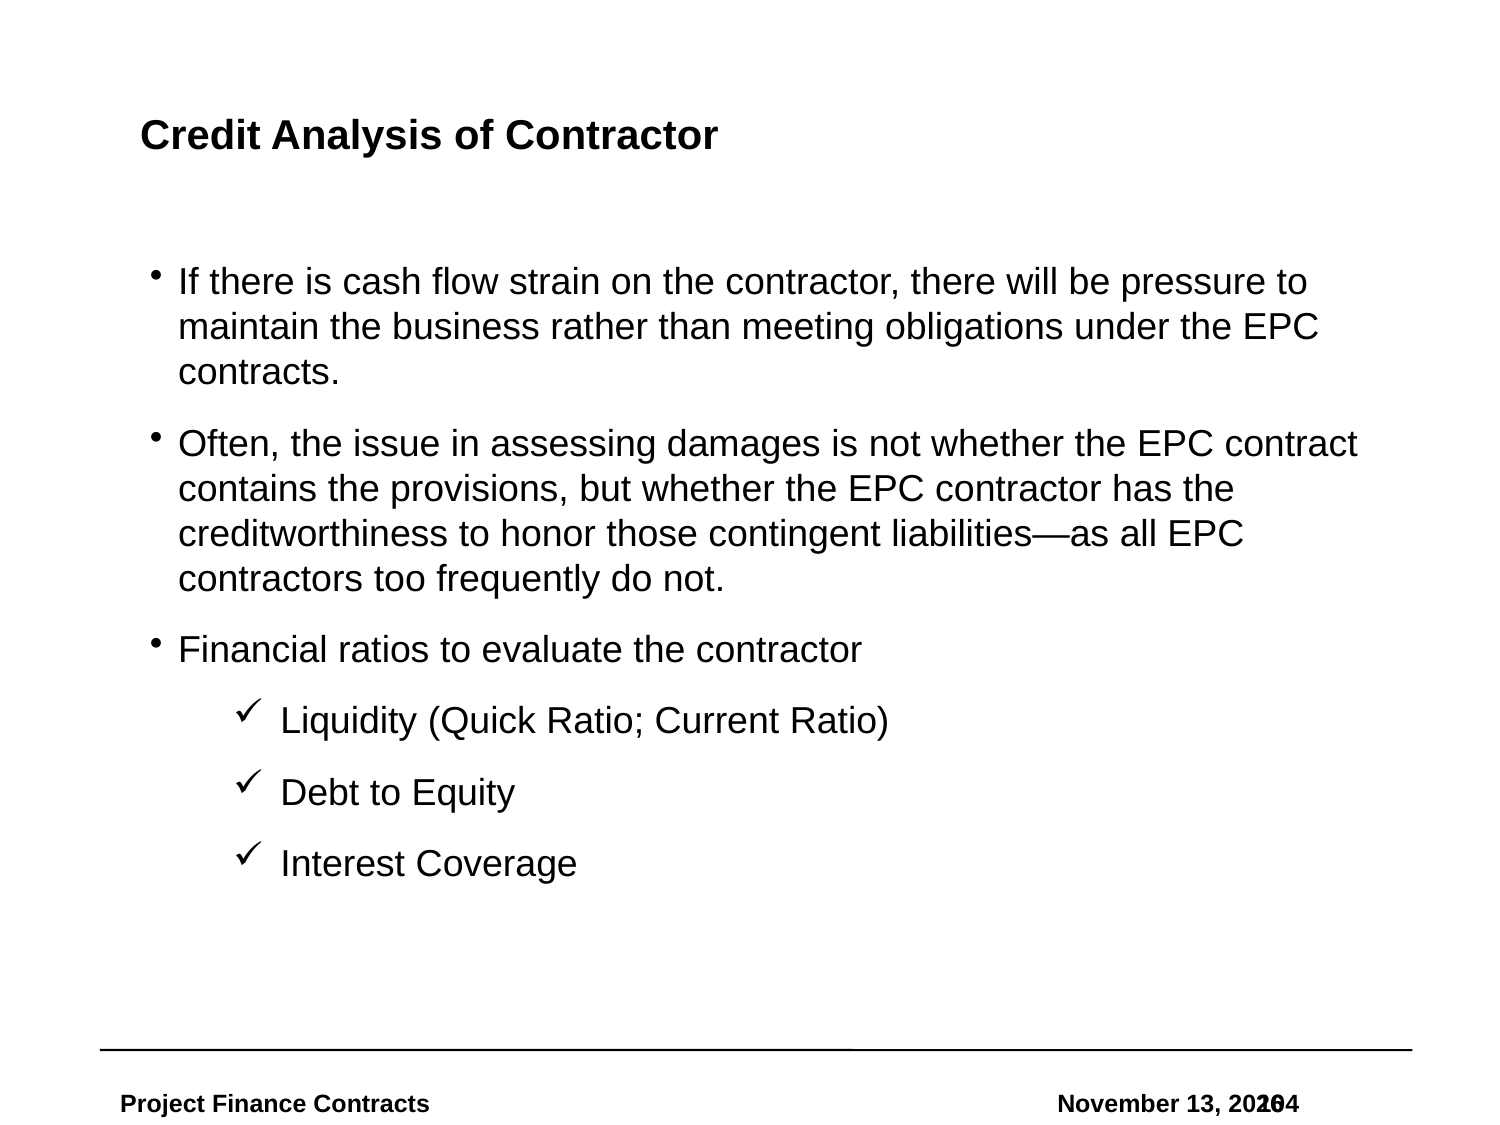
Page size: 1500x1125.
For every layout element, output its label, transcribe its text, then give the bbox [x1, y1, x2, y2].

title Credit Analysis of Contractor [124, 99, 1288, 226]
list If there is cash flow strain on the contractor, there will be pressure to maintain the business rather than meeting obligations under the EPC contracts. Often, the issue in assessing damages is not whether the EPC contract contains the provisions, but whether the EPC contractor has the creditworthiness to honor those contingent liabilities—as all EPC contractors too frequently do not. Financial ratios to evaluate the contractor Liquidity (Quick Ratio; Current Ratio) Debt to Equity Interest Coverage [124, 249, 1376, 1001]
